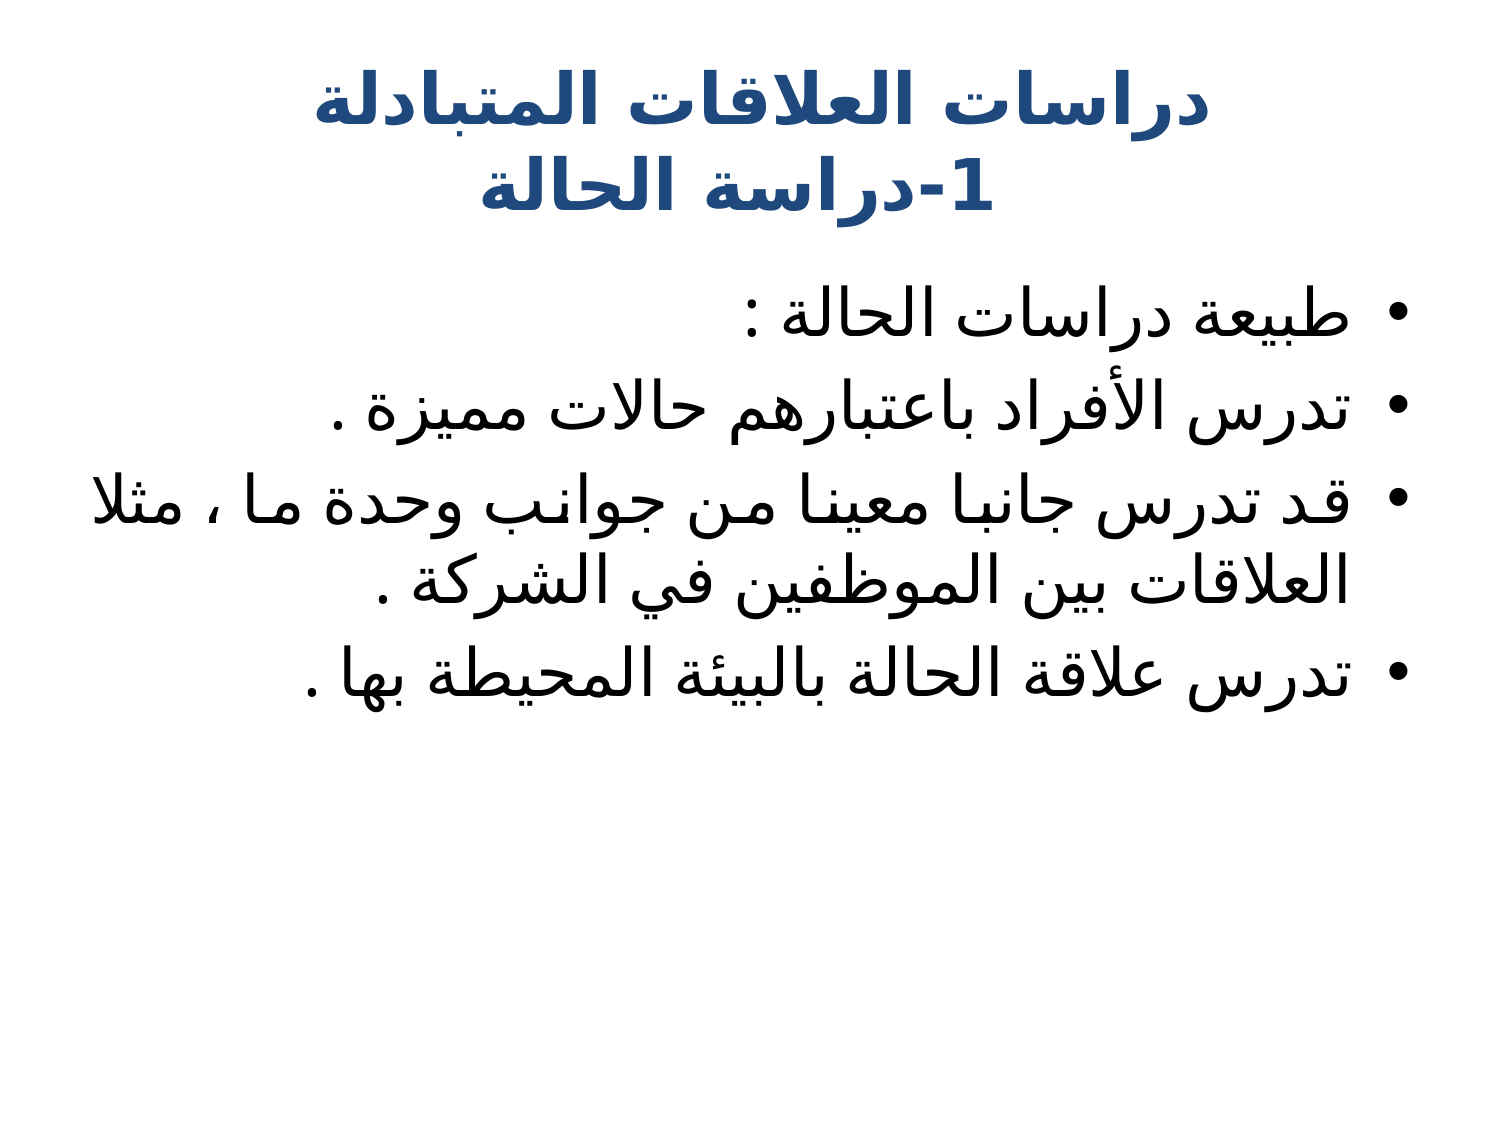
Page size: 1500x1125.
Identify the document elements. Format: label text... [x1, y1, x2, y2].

list طبيعة دراسات الحالة : تدرس الأفراد باعتبارهم حالات مميزة . قد تدرس جانبا معينا من جوانب وحدة ما ، مثلا العلاقات بين الموظفين في الشركة . تدرس علاقة الحالة بالبيئة المحيطة بها . [75, 262, 1425, 1005]
title دراسات العلاقات المتبادلة 1-دراسة الحالة [75, 45, 1425, 233]
